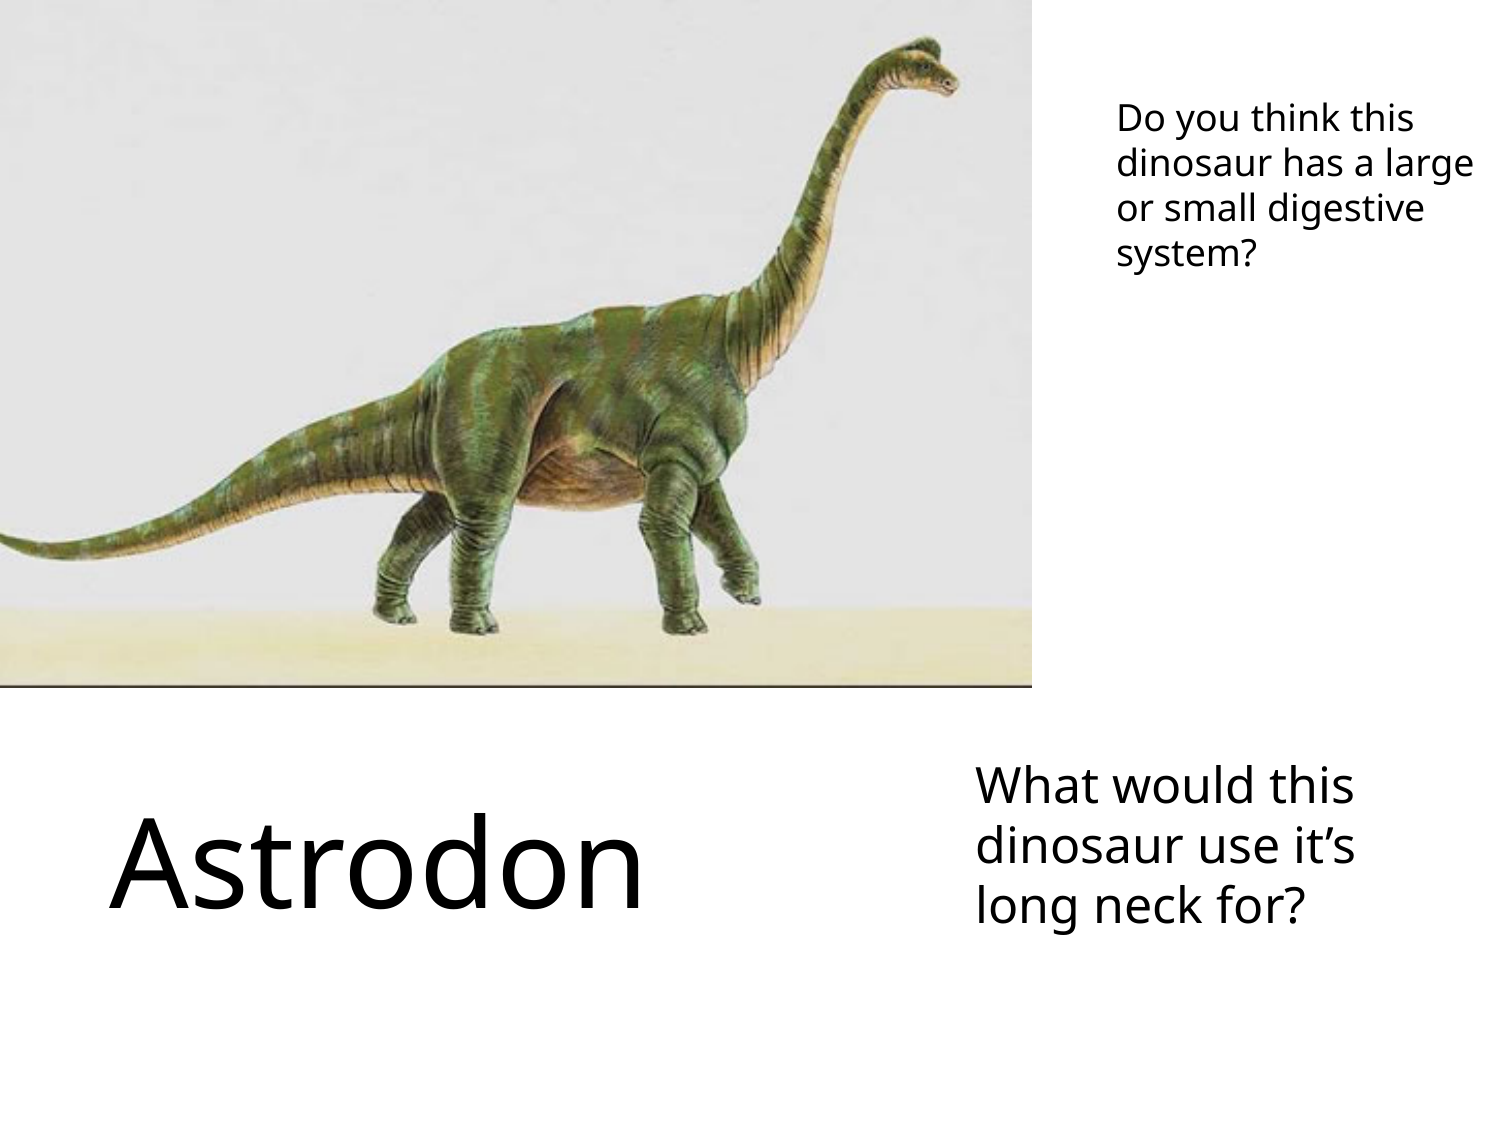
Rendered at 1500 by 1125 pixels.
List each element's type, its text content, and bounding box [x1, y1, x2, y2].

picture [0, 0, 1033, 688]
text_box Astrodon [94, 776, 1032, 942]
text_box Do you think this dinosaur has a large or small digestive system? [1101, 86, 1500, 282]
text_box What would this dinosaur use it’s long neck for? [960, 746, 1417, 941]
